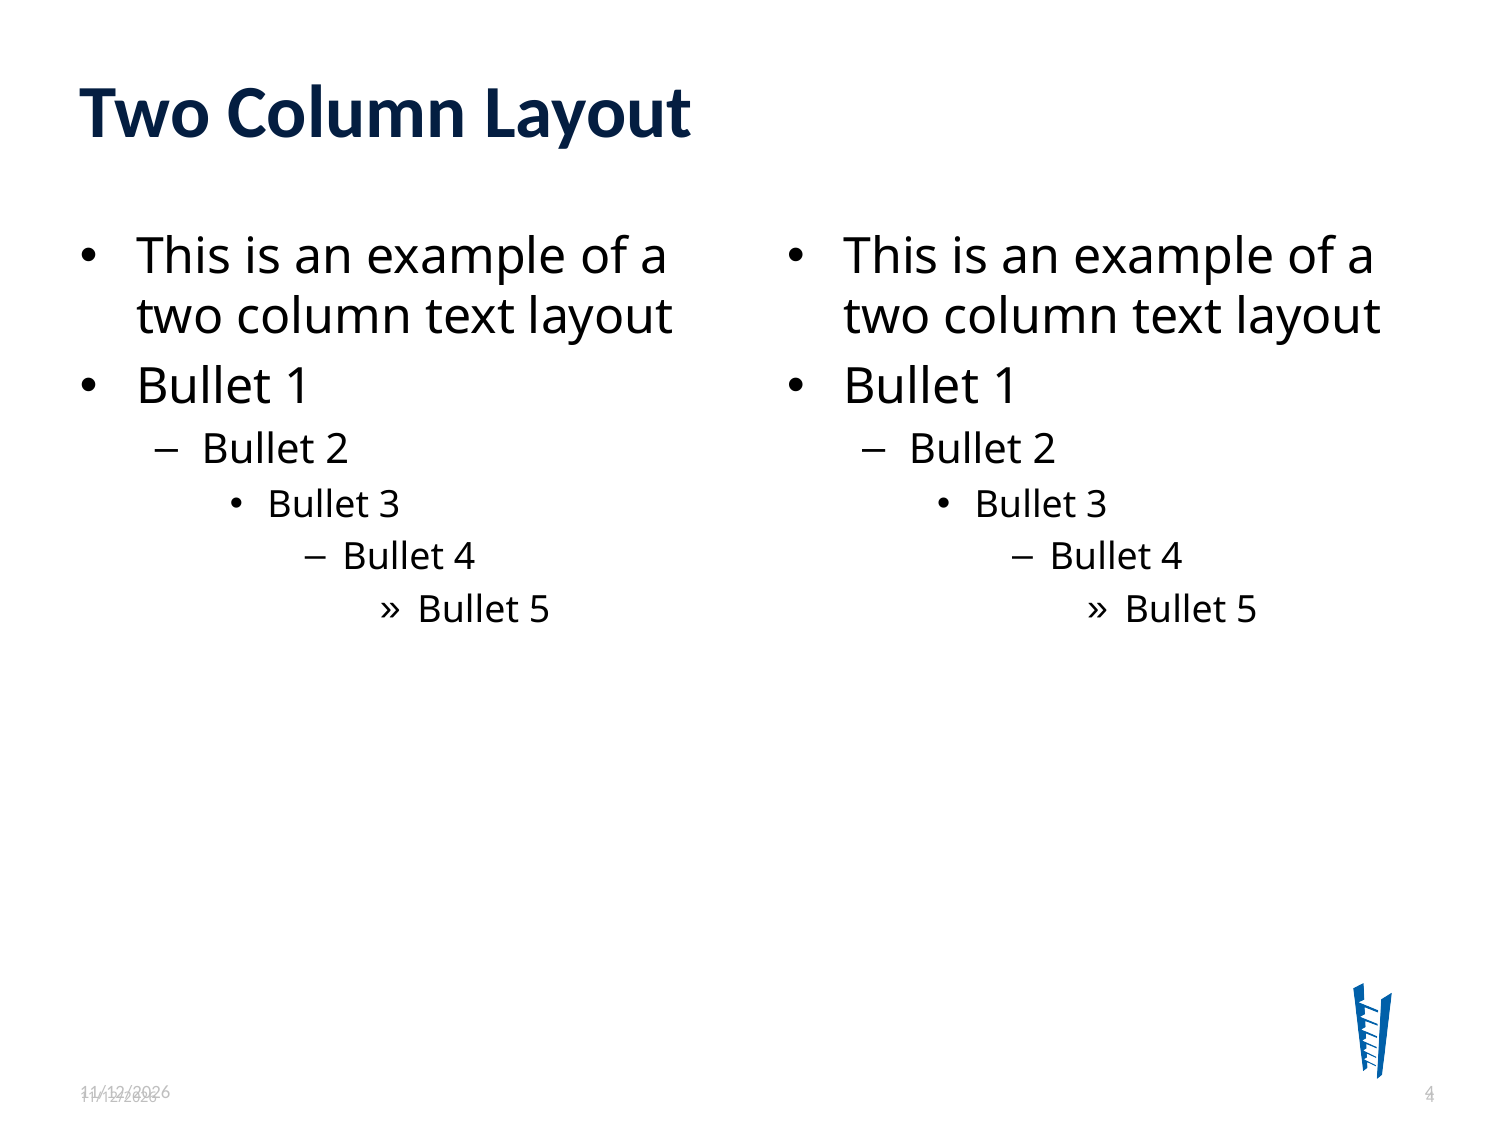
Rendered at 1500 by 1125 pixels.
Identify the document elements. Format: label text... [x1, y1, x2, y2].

list This is an example of a two column text layout Bullet 1 Bullet 2 Bullet 3 Bullet 4 Bullet 5 This is an example of a two column text layout Bullet 1 Bullet 2 Bullet 3 Bullet 4 Bullet 5 [79, 216, 1435, 994]
title Two Column Layout [79, 44, 1435, 171]
text_box 12/30/24 [79, 1084, 298, 1111]
text_box 4 [1216, 1084, 1435, 1111]
picture [1353, 994, 1392, 1079]
